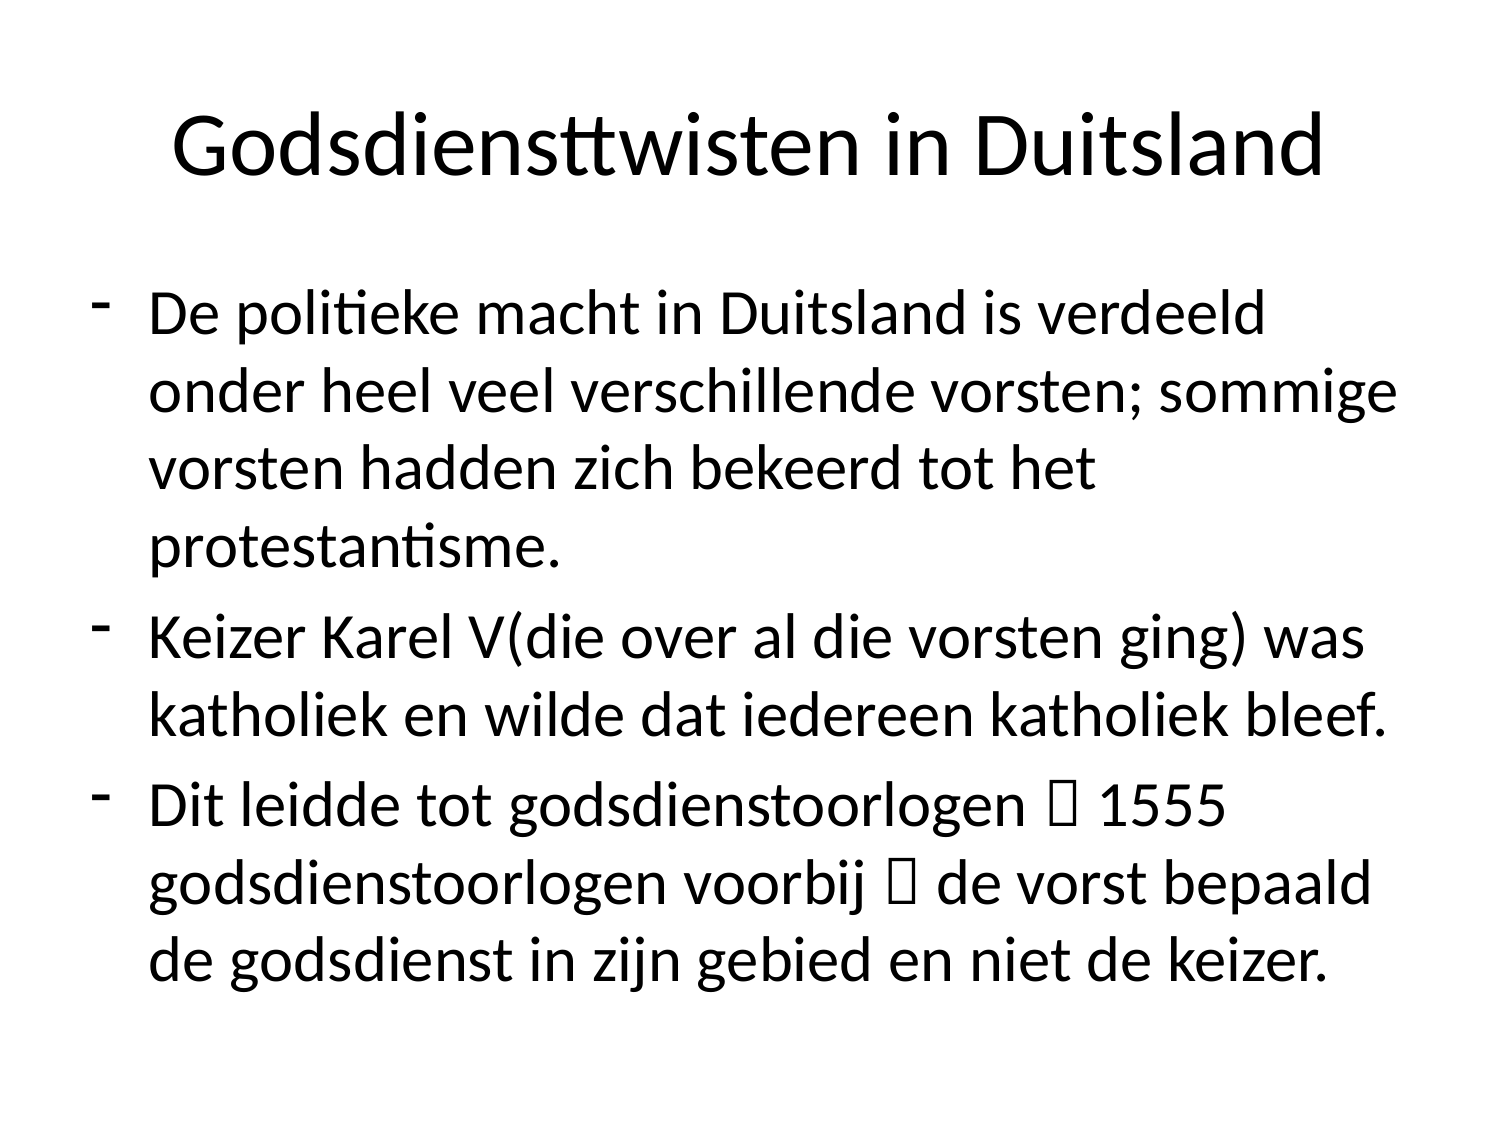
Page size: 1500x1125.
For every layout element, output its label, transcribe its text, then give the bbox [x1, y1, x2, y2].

title Godsdiensttwisten in Duitsland [75, 45, 1425, 233]
list De politieke macht in Duitsland is verdeeld onder heel veel verschillende vorsten; sommige vorsten hadden zich bekeerd tot het protestantisme. Keizer Karel V(die over al die vorsten ging) was katholiek en wilde dat iedereen katholiek bleef. Dit leidde tot godsdienstoorlogen  1555 godsdienstoorlogen voorbij  de vorst bepaald de godsdienst in zijn gebied en niet de keizer. [75, 262, 1425, 1005]
